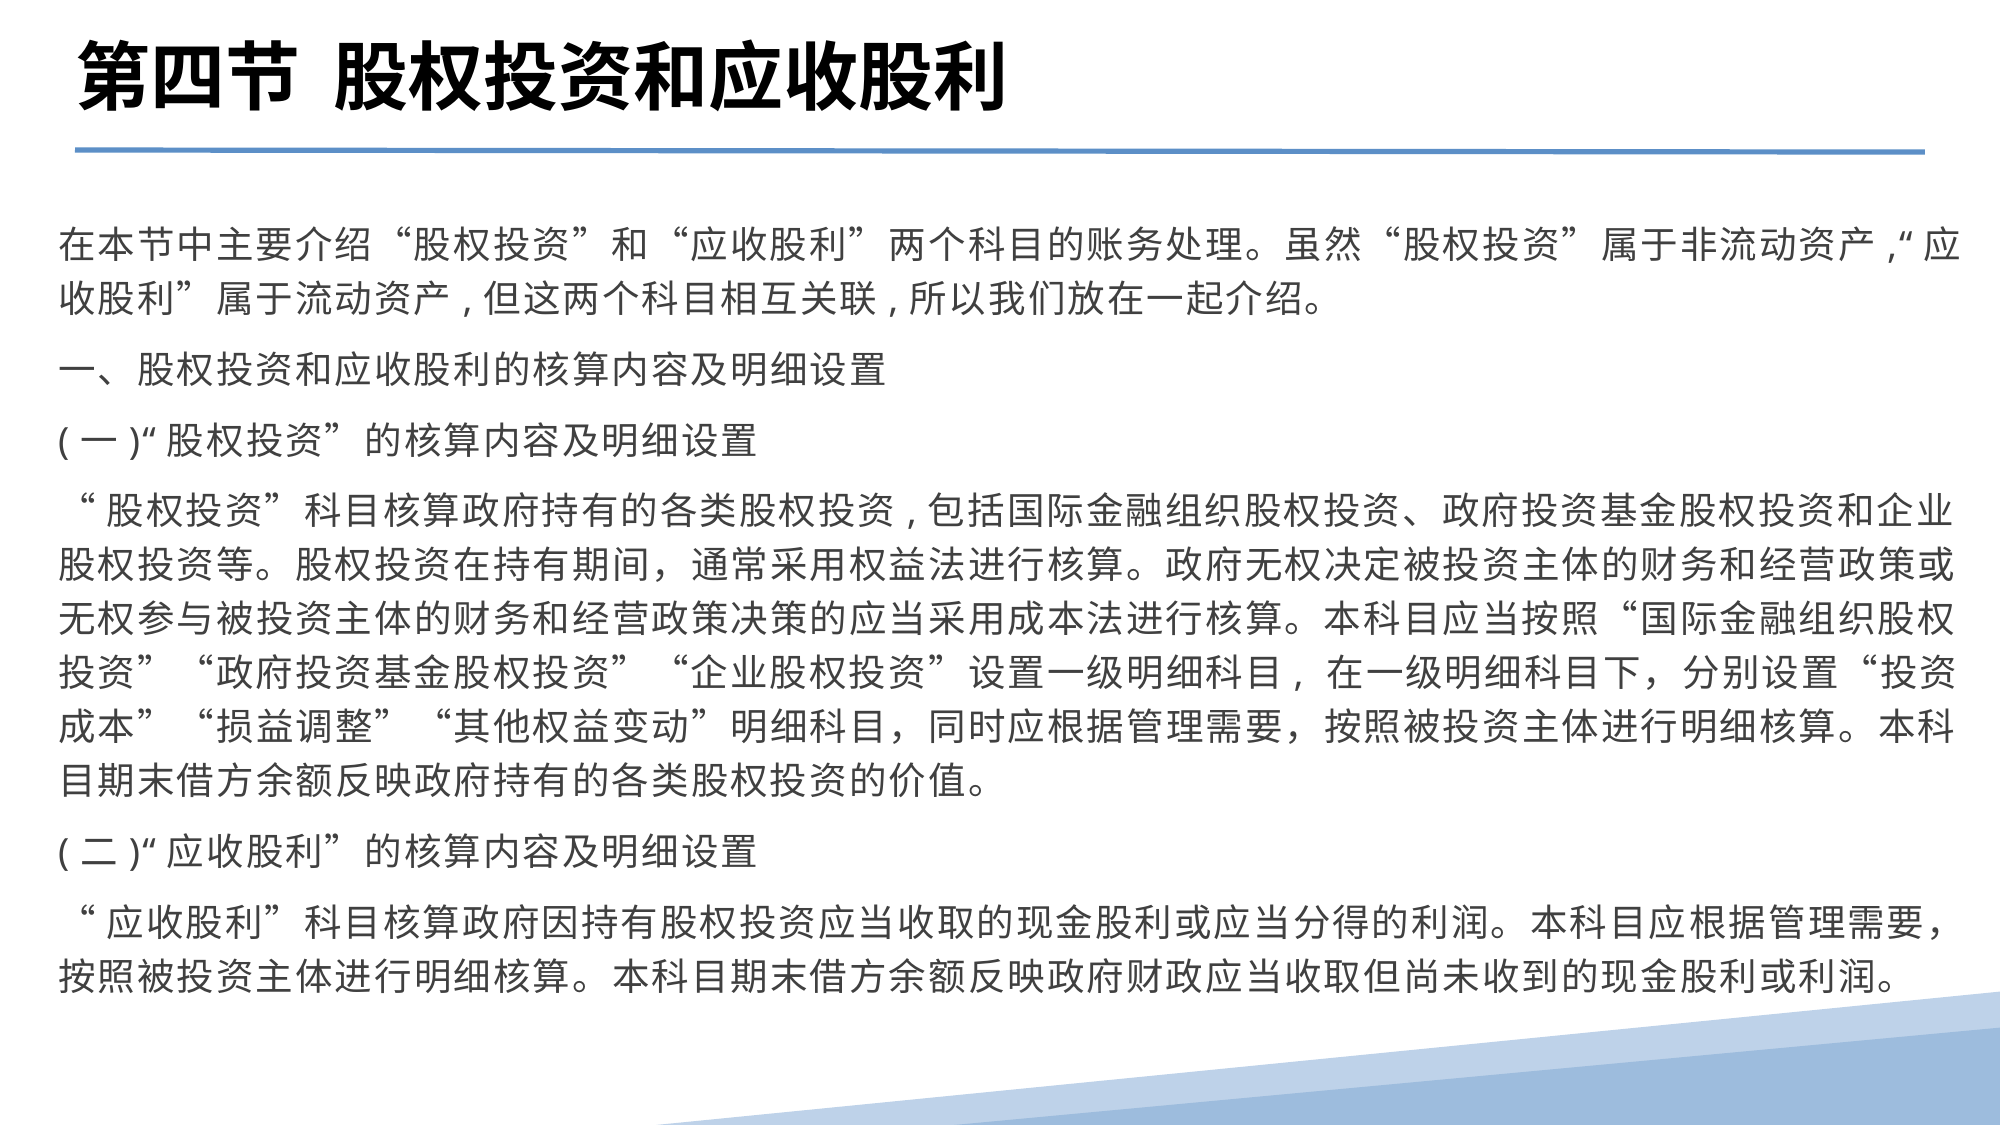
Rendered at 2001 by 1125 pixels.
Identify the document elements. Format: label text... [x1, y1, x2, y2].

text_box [656, 991, 2000, 1125]
text_box 第四节 股权投资和应收股利 [75, 24, 1925, 125]
text_box 在本节中主要介绍“股权投资”和“应收股利”两个科目的账务处理。虽然“股权投资”属于非流动资产,“应收股利”属于流动资产,但这两个科目相互关联,所以我们放在一起介绍。 一、股权投资和应收股利的核算内容及明细设置 (一)“股权投资”的核算内容及明细设置 “股权投资”科目核算政府持有的各类股权投资,包括国际金融组织股权投资、政府投资基金股权投资和企业股权投资等。股权投资在持有期间，通常采用权益法进行核算。政府无权决定被投资主体的财务和经营政策或无权参与被投资主体的财务和经营政策决策的应当采用成本法进行核算。本科目应当按照“国际金融组织股权投资”“政府投资基金股权投资”“企业股权投资”设置一级明细科目, 在一级明细科目下，分别设置“投资成本”“损益调整”“其他权益变动”明细科目，同时应根据管理需要，按照被投资主体进行明细核算。本科目期末借方余额反映政府持有的各类股权投资的价值。 (二)“应收股利”的核算内容及明细设置 “应收股利”科目核算政府因持有股权投资应当收取的现金股利或应当分得的利润。本科目应根据管理需要，按照被投资主体进行明细核算。本科目期末借方余额反映政府财政应当收取但尚未收到的现金股利或利润。 [47, 173, 1979, 1108]
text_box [74, 149, 1925, 153]
